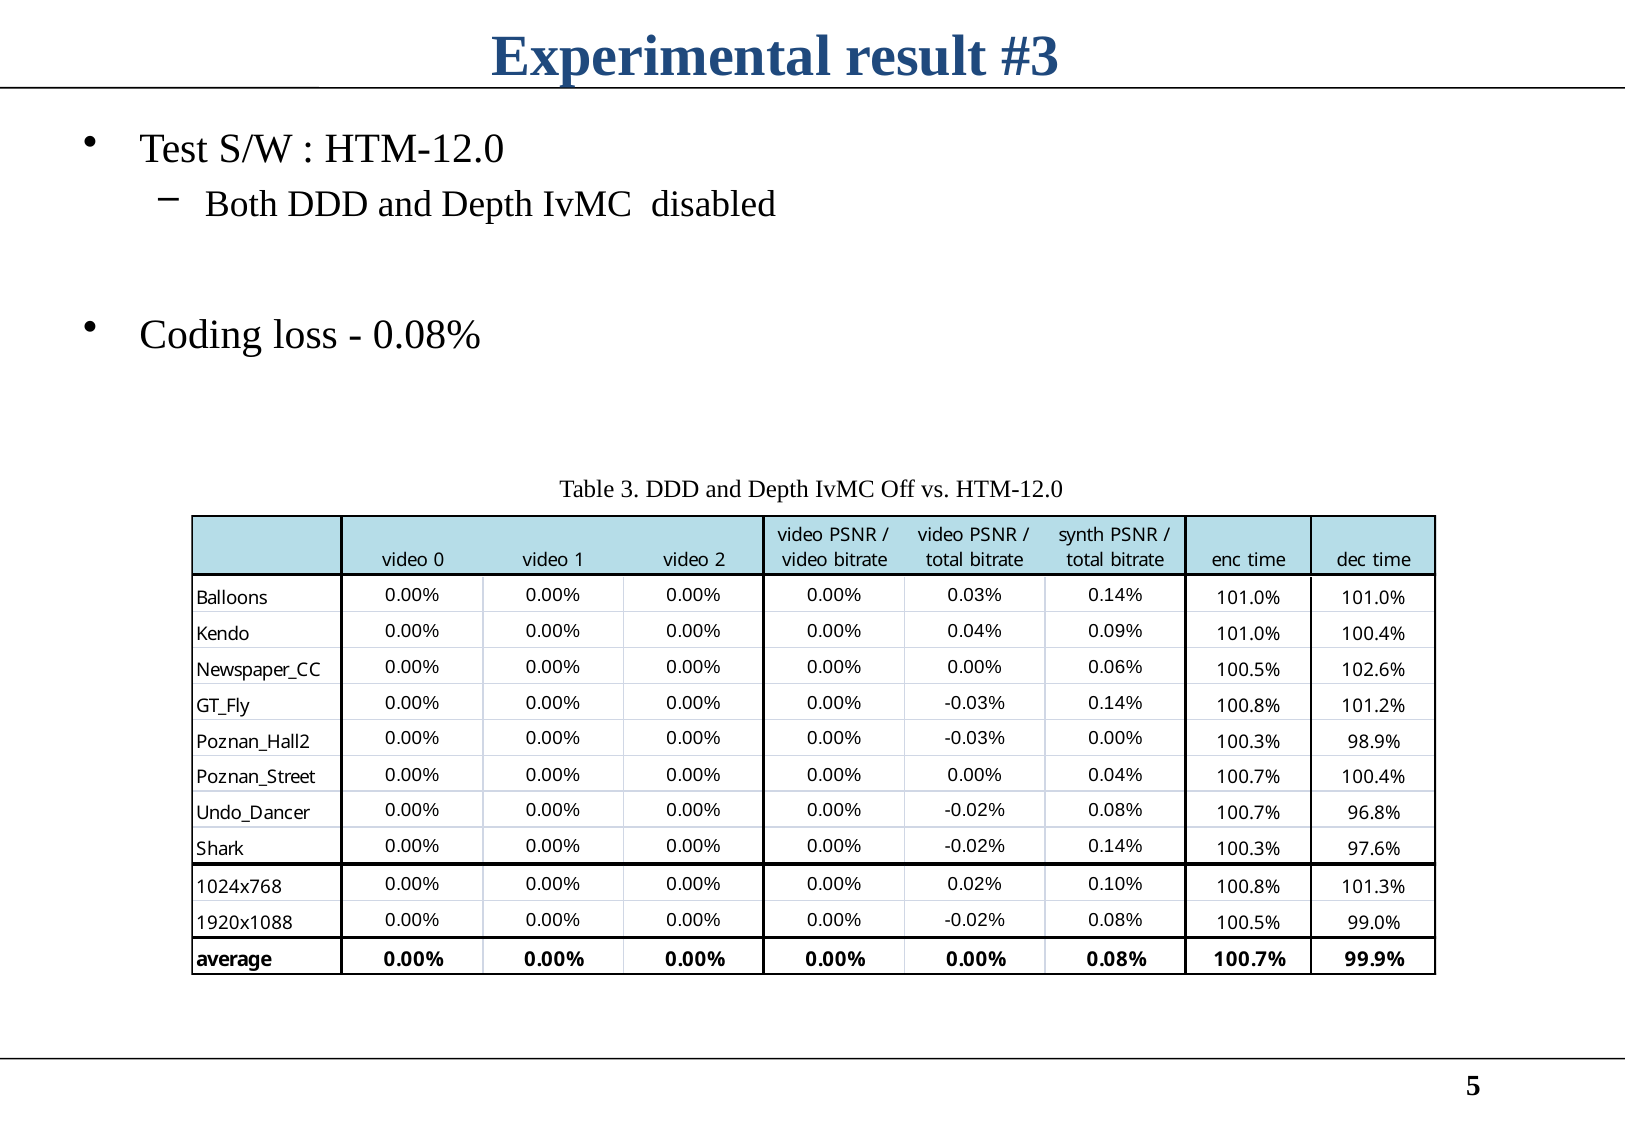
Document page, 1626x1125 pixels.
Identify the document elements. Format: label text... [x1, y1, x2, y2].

slide_number 5 [1403, 1058, 1544, 1106]
picture [191, 515, 1437, 977]
text_box Table 3. DDD and Depth IvMC Off vs. HTM-12.0 [544, 465, 1079, 511]
title Experimental result #3 [68, 9, 1484, 94]
list Test S/W : HTM-12.0 Both DDD and Depth IvMC disabled Coding loss - 0.08% [68, 113, 1544, 1005]
